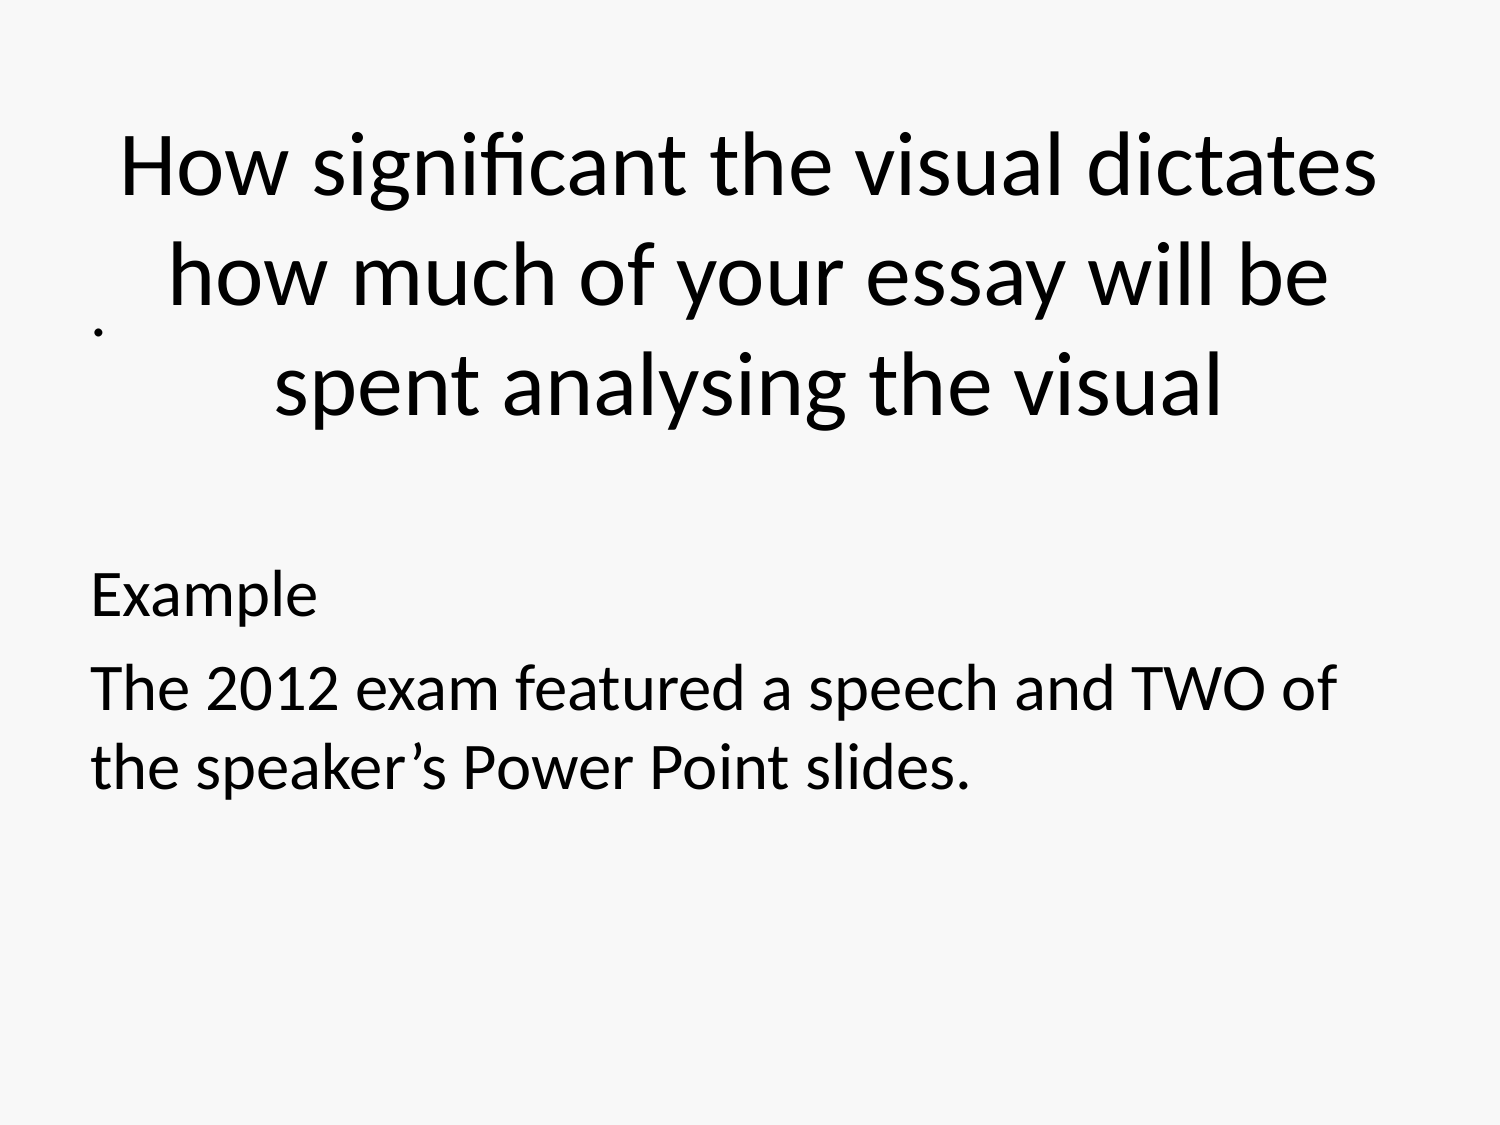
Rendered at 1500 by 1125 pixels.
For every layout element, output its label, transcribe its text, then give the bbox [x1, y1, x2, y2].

title How significant the visual dictates how much of your essay will be spent analysing the visual [75, 45, 1425, 262]
list . Example The 2012 exam featured a speech and TWO of the speaker’s Power Point slides. [75, 262, 1425, 1005]
